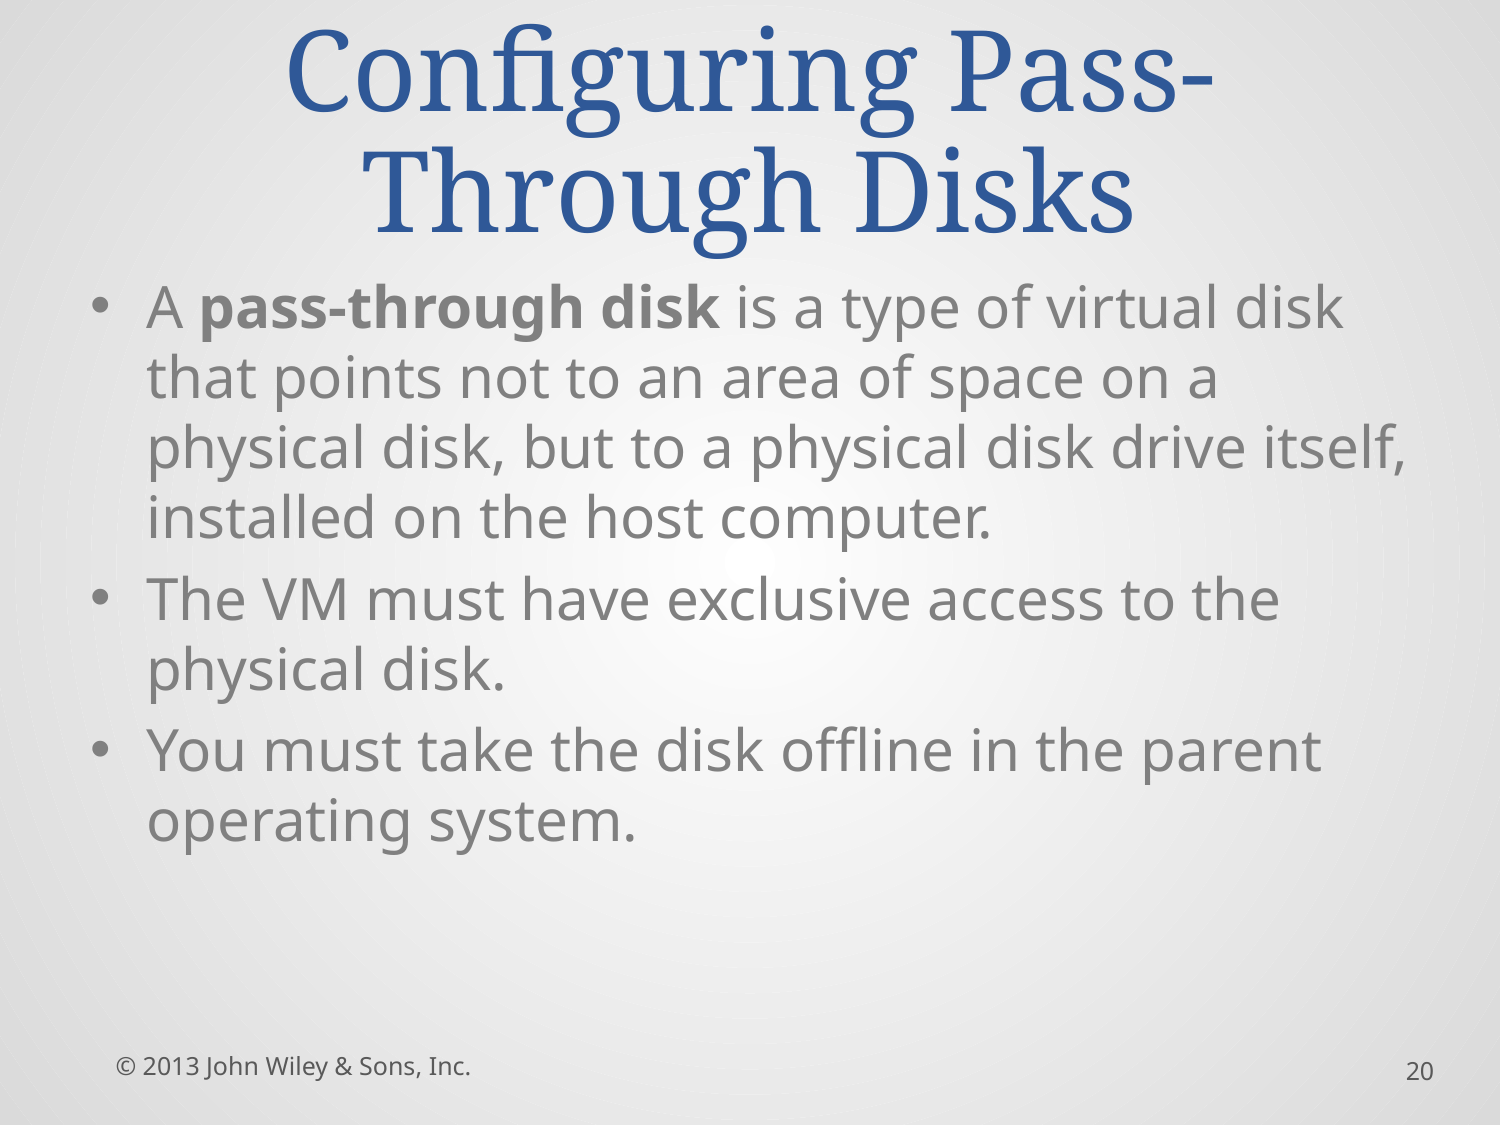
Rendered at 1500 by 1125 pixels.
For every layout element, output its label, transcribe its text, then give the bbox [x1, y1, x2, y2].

list A pass-through disk is a type of virtual disk that points not to an area of space on a physical disk, but to a physical disk drive itself, installed on the host computer. The VM must have exclusive access to the physical disk. You must take the disk offline in the parent operating system. [75, 262, 1425, 1005]
slide_number 20 [1401, 1042, 1494, 1103]
footer © 2013 John Wiley & Sons, Inc. [108, 1037, 576, 1098]
title Configuring Pass-Through Disks [75, 0, 1425, 262]
